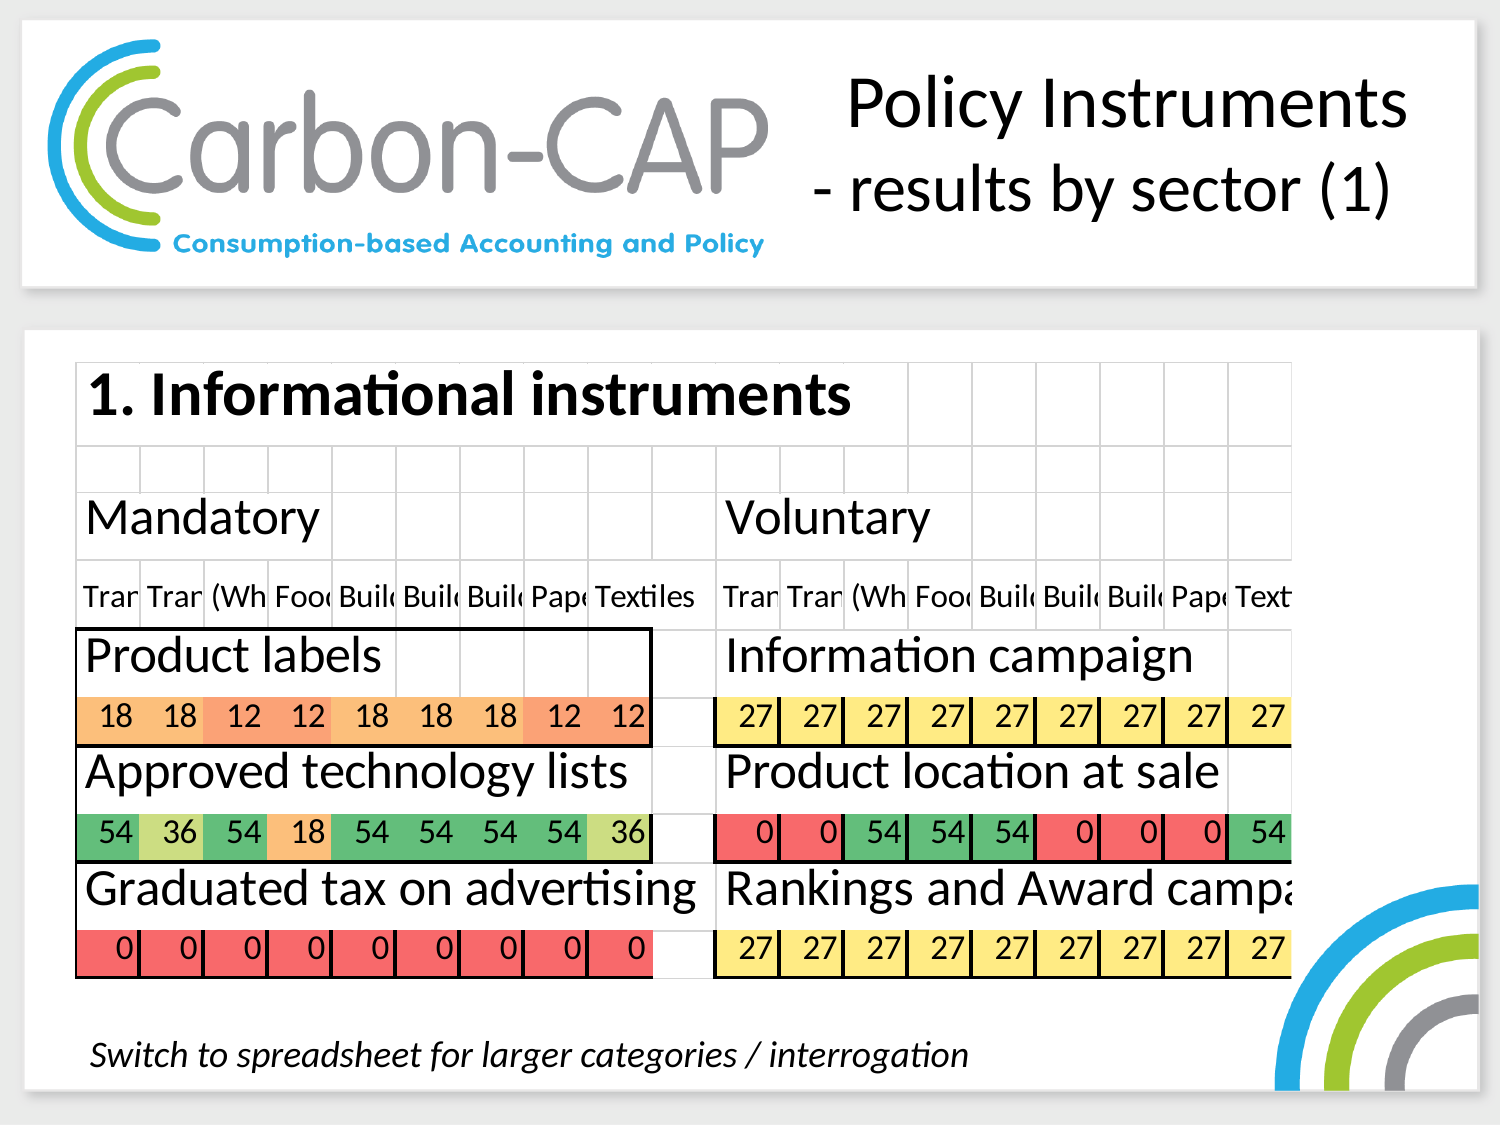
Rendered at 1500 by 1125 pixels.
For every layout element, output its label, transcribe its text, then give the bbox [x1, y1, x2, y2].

text_box Switch to spreadsheet for larger categories / interrogation [75, 1023, 1199, 1083]
picture [0, 0, 1500, 1125]
title Policy Instruments - results by sector (1) [75, 45, 1425, 233]
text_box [74, 361, 1294, 981]
